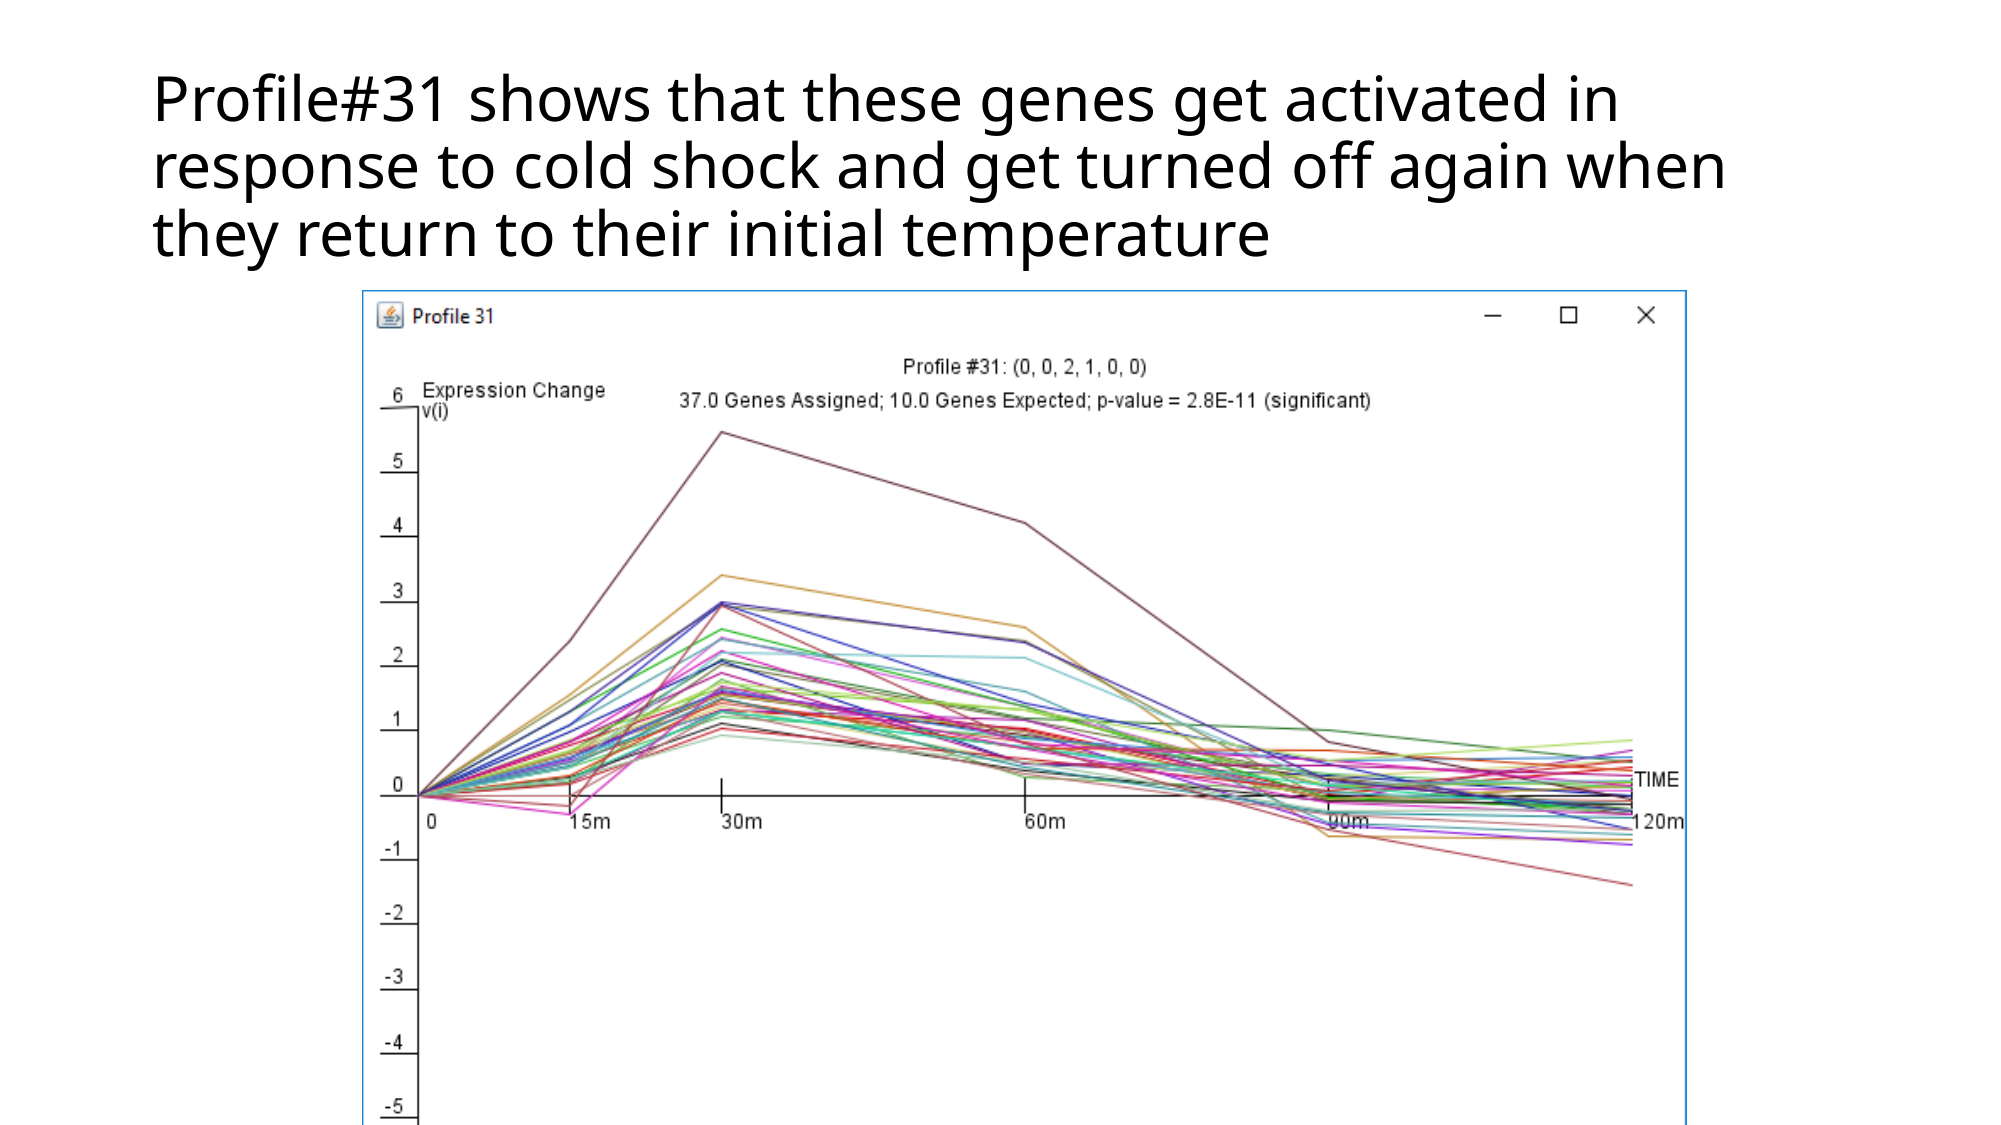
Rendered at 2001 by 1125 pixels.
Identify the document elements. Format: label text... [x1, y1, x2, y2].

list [362, 290, 1687, 1125]
title Profile#31 shows that these genes get activated in response to cold shock and get turned off again when they return to their initial temperature [137, 59, 1863, 278]
